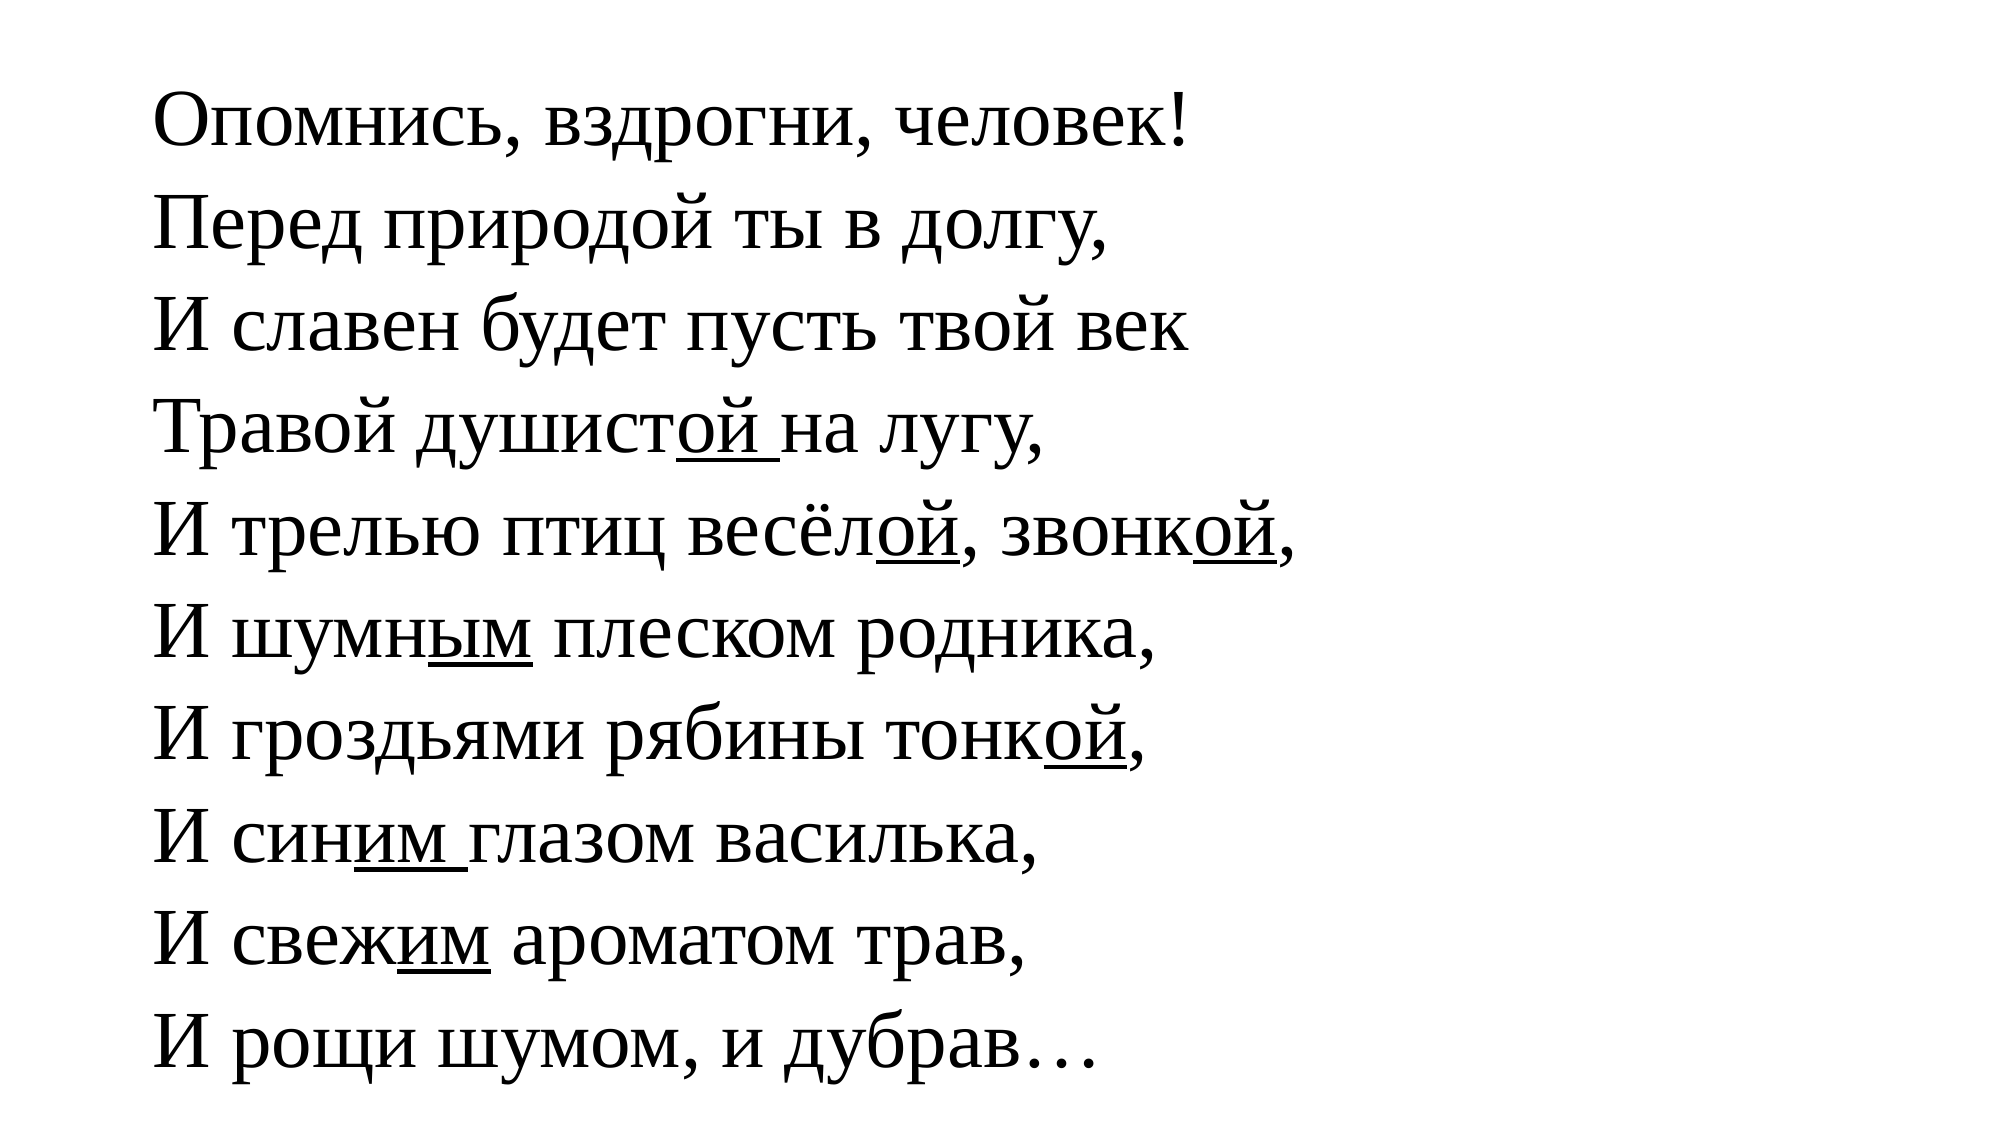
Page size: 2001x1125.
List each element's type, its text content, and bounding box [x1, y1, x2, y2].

list Опомнись, вздрогни, человек! Перед природой ты в долгу, И славен будет пусть твой век Травой душистой на лугу, И трелью птиц весёлой, звонкой, И шумным плеском родника, И гроздьями рябины тонкой, И синим глазом василька, И свежим ароматом трав, И рощи шумом, и дубрав… [137, 68, 1950, 1100]
